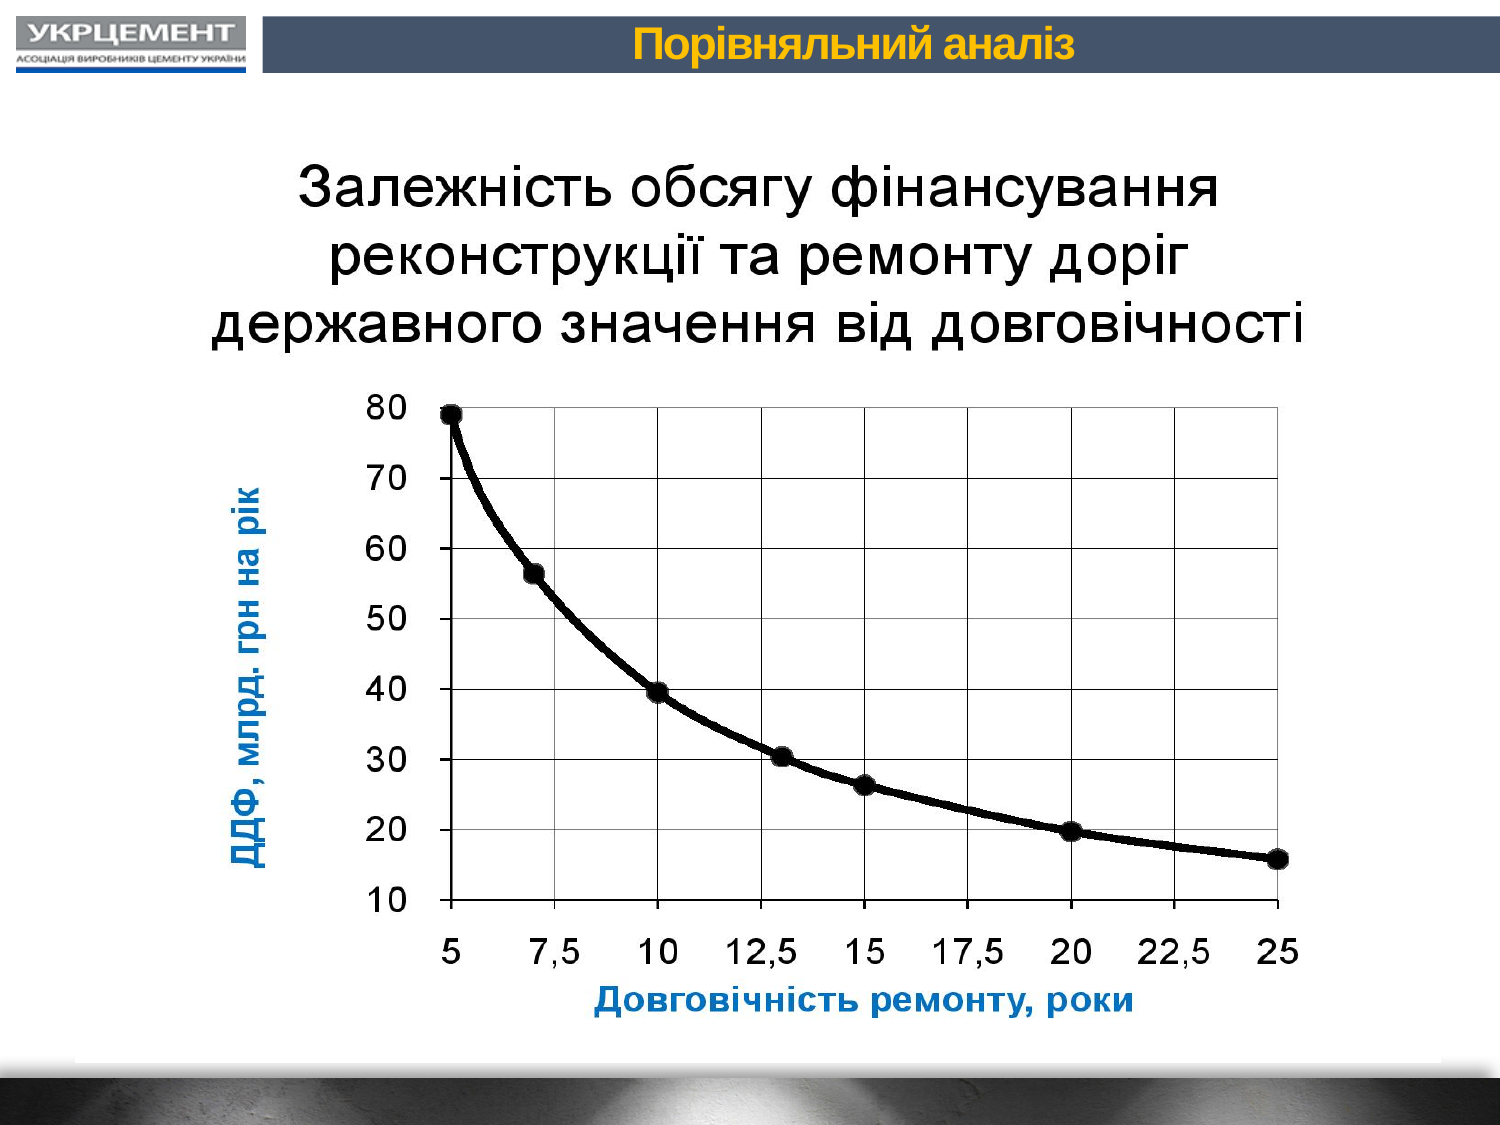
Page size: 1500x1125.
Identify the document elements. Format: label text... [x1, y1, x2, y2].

picture [16, 16, 246, 73]
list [74, 106, 1441, 1063]
picture [0, 1078, 1500, 1125]
text_box Порівняльний аналіз [262, 16, 1500, 73]
